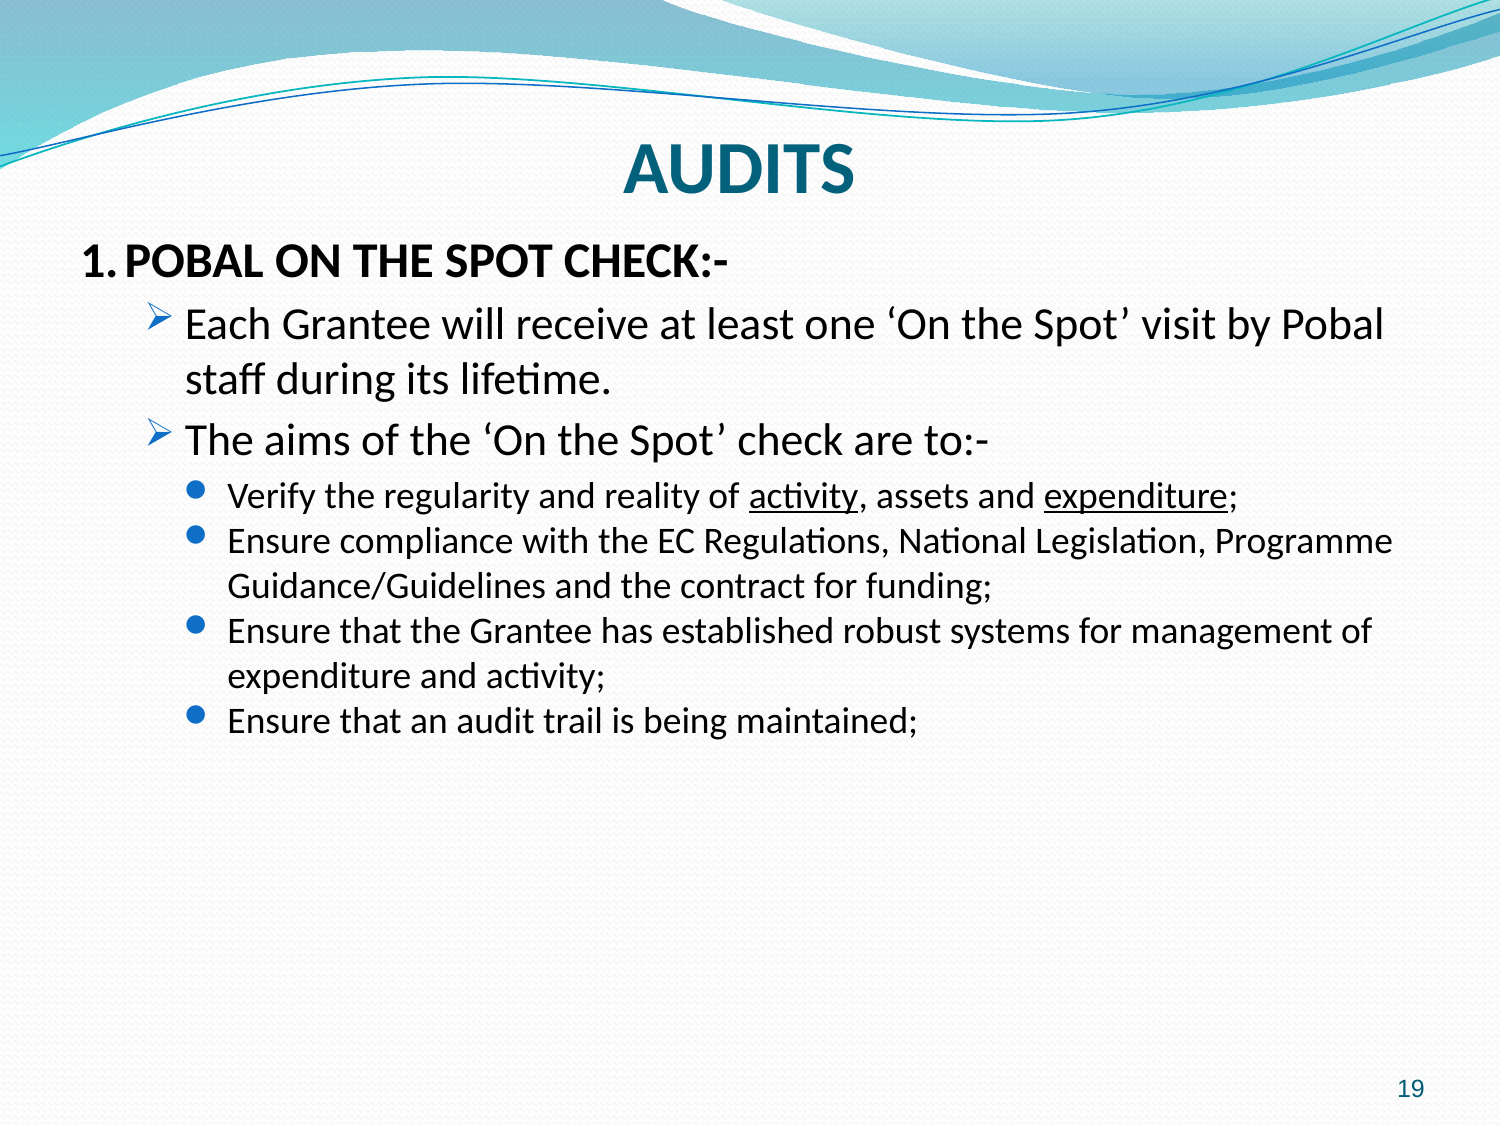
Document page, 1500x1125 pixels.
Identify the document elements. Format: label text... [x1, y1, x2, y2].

slide_number 19 [1299, 1042, 1425, 1103]
list 1. POBAL ON THE SPOT CHECK:- Each Grantee will receive at least one ‘On the Spot’ visit by Pobal staff during its lifetime. The aims of the ‘On the Spot’ check are to:- Verify the regularity and reality of activity, assets and expenditure; Ensure compliance with the EC Regulations, National Legislation, Programme Guidance/Guidelines and the contract for funding; Ensure that the Grantee has established robust systems for management of expenditure and activity; Ensure that an audit trail is being maintained; [64, 219, 1471, 1071]
title AUDITS [64, 101, 1416, 209]
